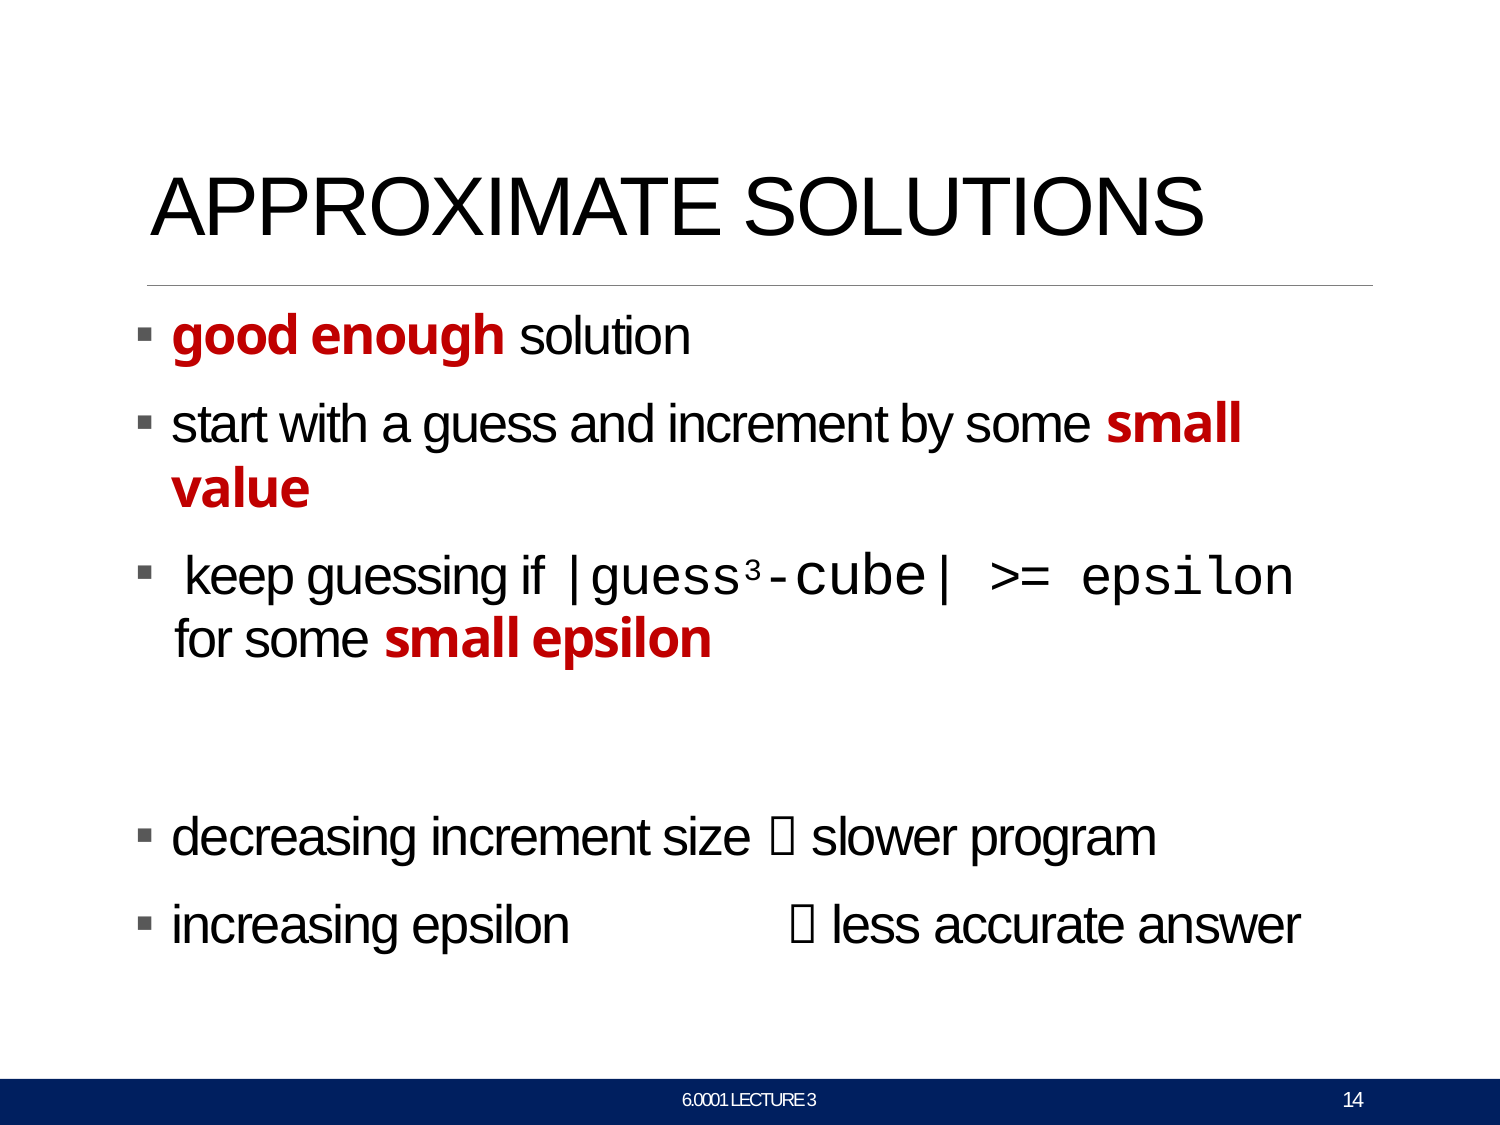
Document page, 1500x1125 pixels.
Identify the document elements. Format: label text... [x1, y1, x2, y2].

slide_number 14 [1338, 1088, 1369, 1125]
title APPROXIMATE SOLUTIONS [147, 149, 1338, 275]
text_box good enough solution start with a guess and increment by some small value keep guessing if |guess3-cube| >= epsilon for some small epsilon decreasing increment size  slower program increasing epsilon  less accurate answer [132, 275, 1354, 954]
footer 6.0001 LECTURE 3 [679, 1090, 821, 1125]
